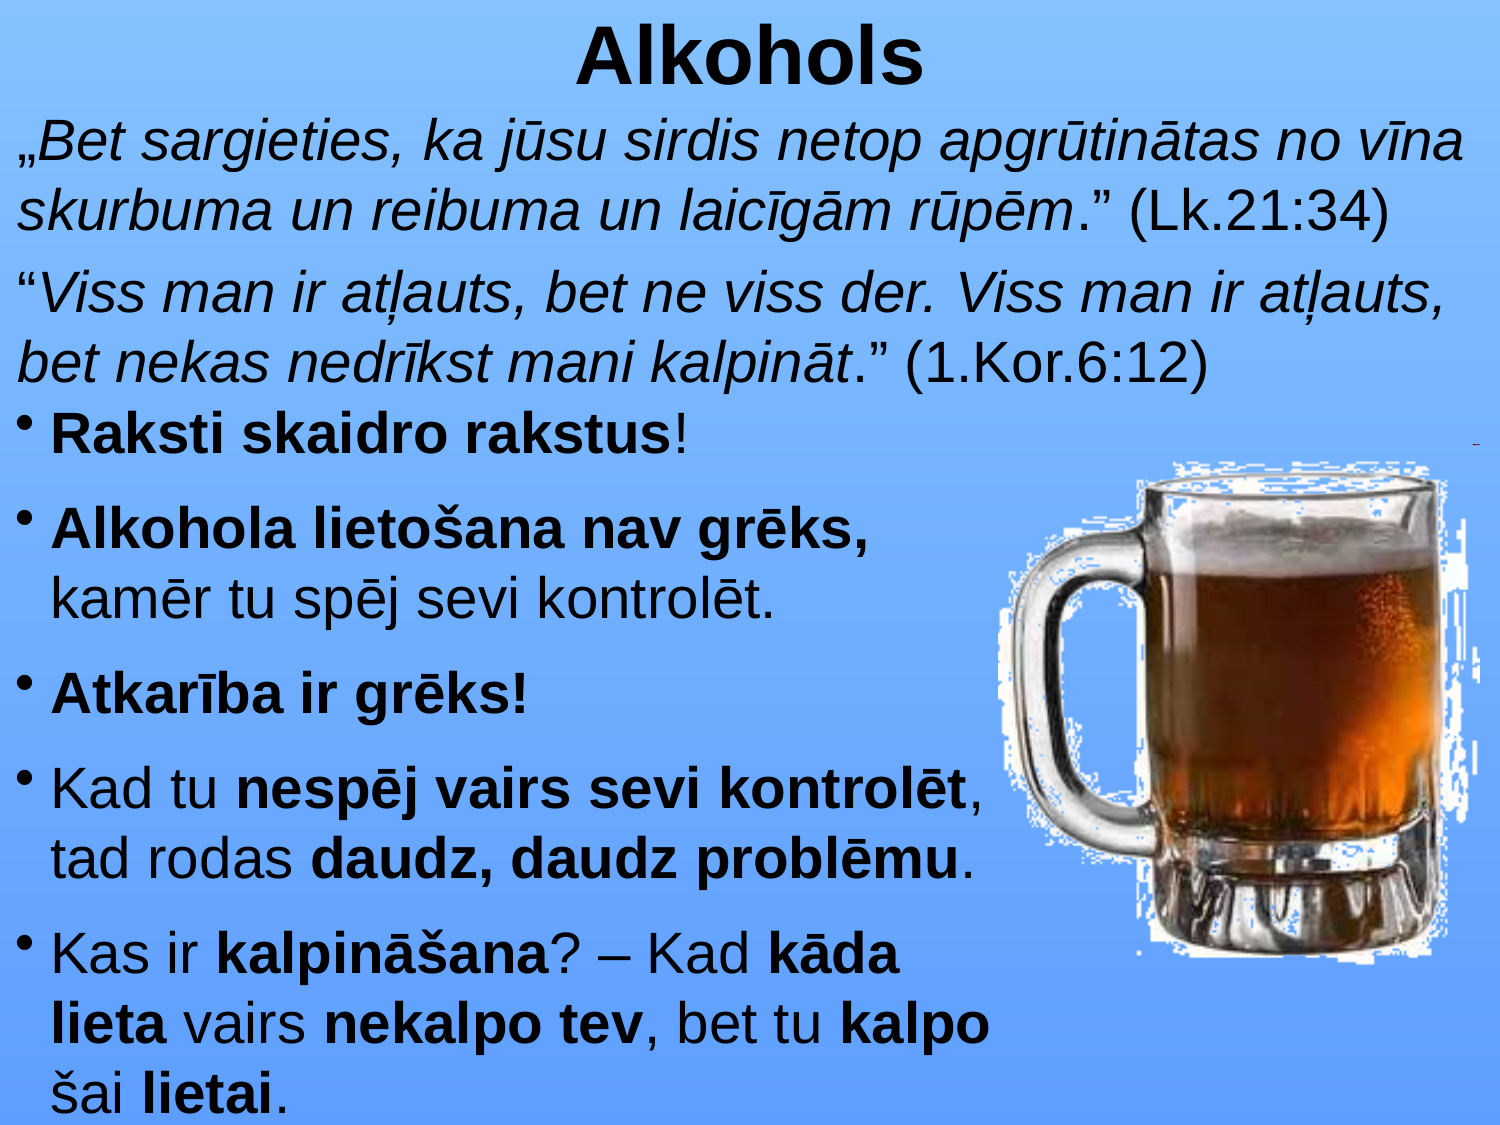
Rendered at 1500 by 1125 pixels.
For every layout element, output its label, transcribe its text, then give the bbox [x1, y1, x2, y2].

picture [997, 444, 1481, 988]
list „Bet sargieties, ka jūsu sirdis netop apgrūtinātas no vīna skurbuma un reibuma un laicīgām rūpēm.” (Lk.21:34) “Viss man ir atļauts, bet ne viss der. Viss man ir atļauts, bet nekas nedrīkst mani kalpināt.” (1.Kor.6:12) [0, 103, 1500, 268]
text_box Raksti skaidro rakstus! Alkohola lietošana nav grēks, kamēr tu spēj sevi kontrolēt. Atkarība ir grēks! Kad tu nespēj vairs sevi kontrolēt, tad rodas daudz, daudz problēmu. Kas ir kalpināšana? – Kad kāda lieta vairs nekalpo tev, bet tu kalpo šai lietai. [0, 387, 1034, 1125]
title Alkohols [0, 0, 1500, 103]
